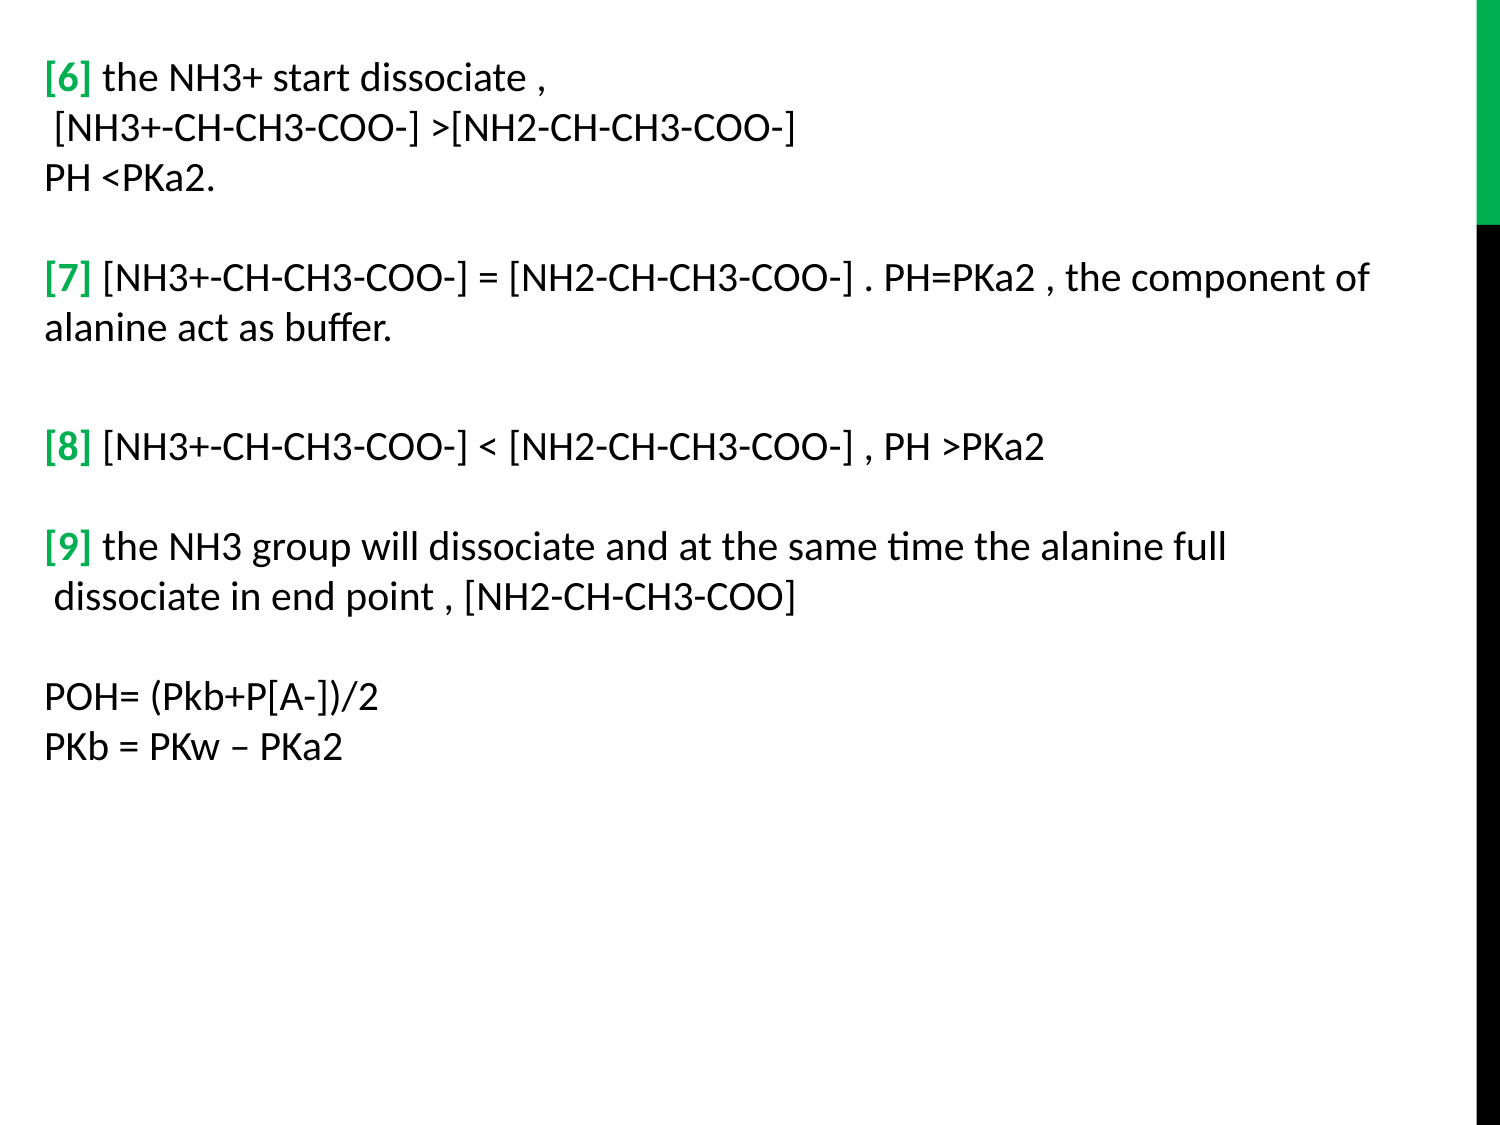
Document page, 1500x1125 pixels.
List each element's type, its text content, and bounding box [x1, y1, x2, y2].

text_box [6] the NH3+ start dissociate , [NH3+-CH-CH3-COO-] >[NH2-CH-CH3-COO-] PH <PKa2. [7] [NH3+-CH-CH3-COO-] = [NH2-CH-CH3-COO-] . PH=PKa2 , the component of alanine act as buffer. [29, 42, 1459, 408]
text_box [8] [NH3+-CH-CH3-COO-] < [NH2-CH-CH3-COO-] , PH >PKa2 [9] the NH3 group will dissociate and at the same time the alanine full dissociate in end point , [NH2-CH-CH3-COO] POH= (Pkb+P[A-])/2 PKb = PKw – PKa2 [29, 411, 1459, 777]
